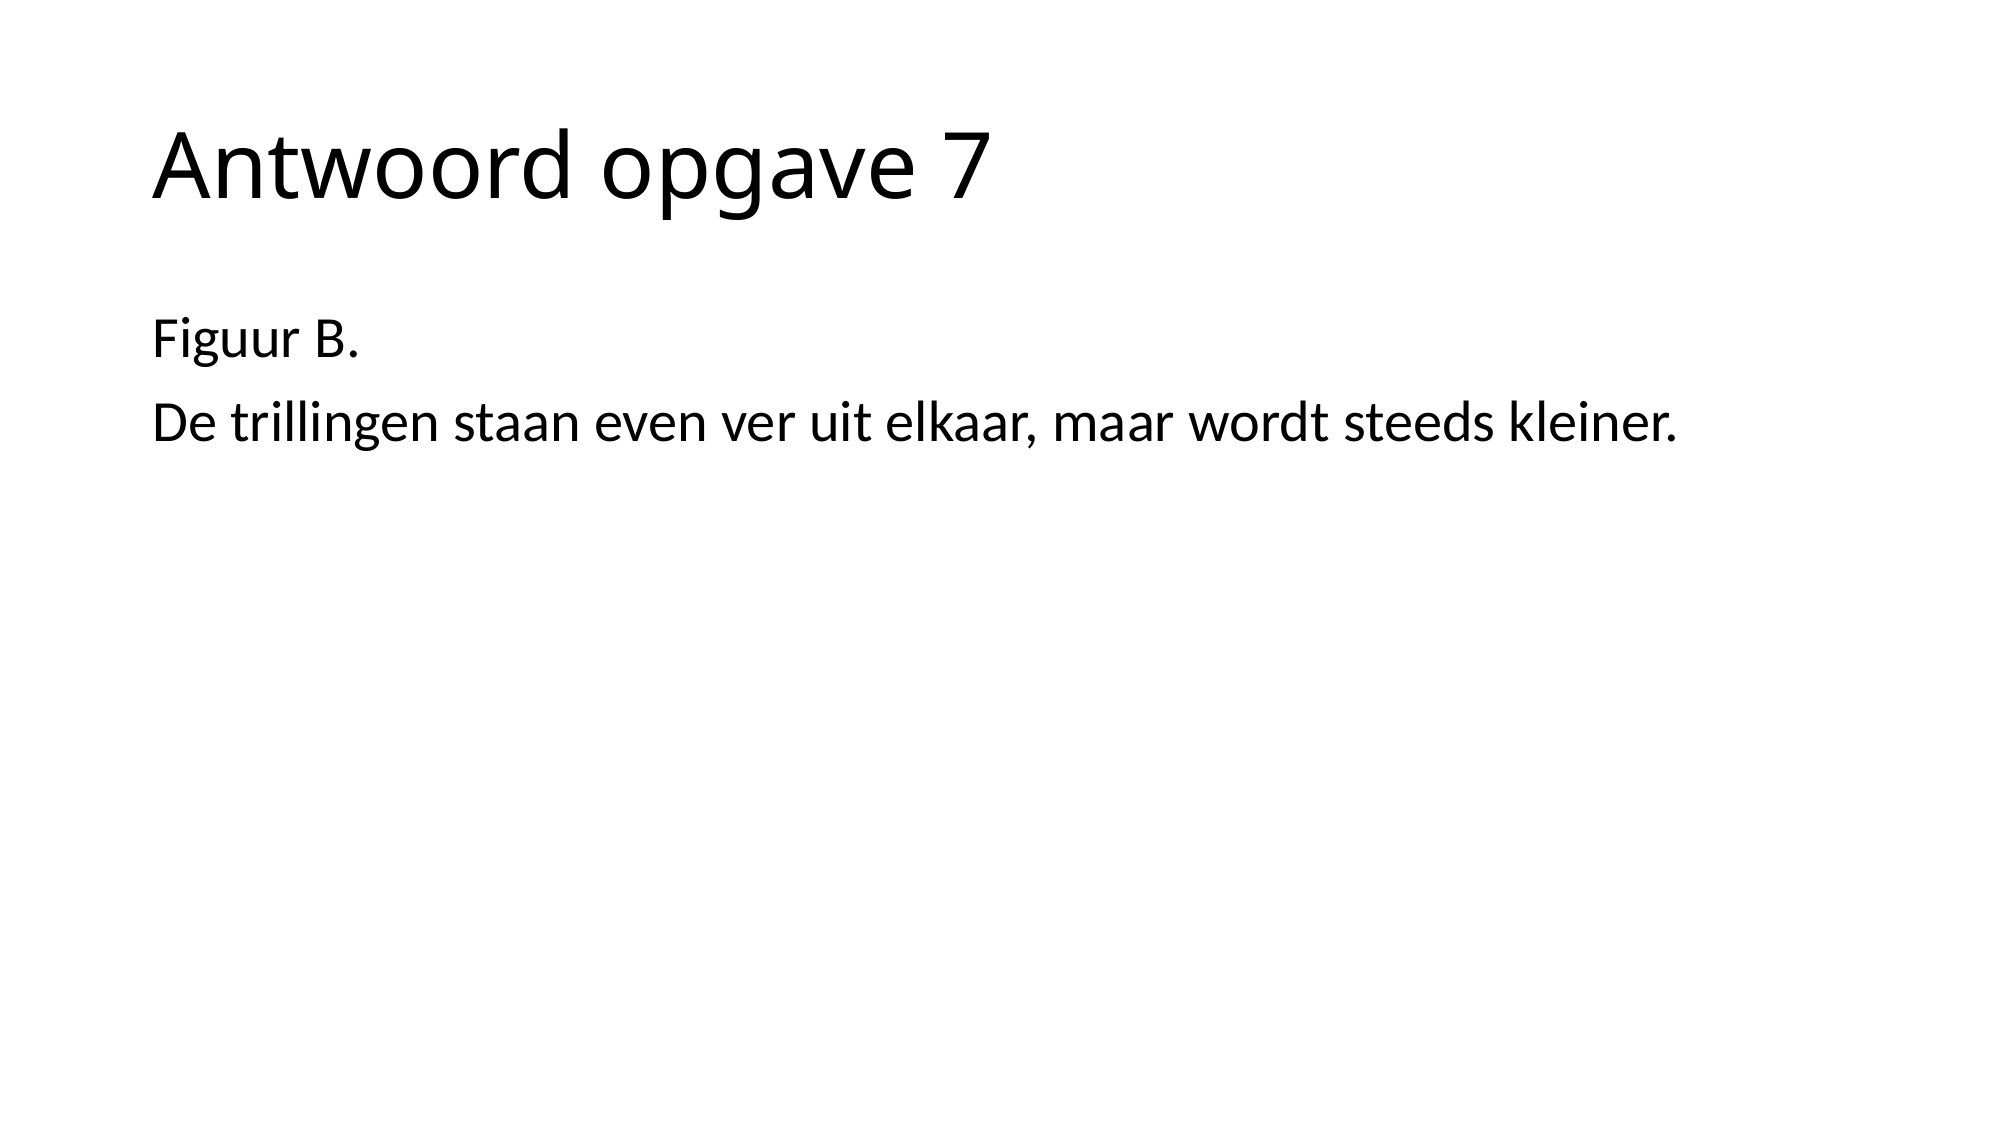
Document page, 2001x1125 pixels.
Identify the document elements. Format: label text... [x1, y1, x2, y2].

list Figuur B. De trillingen staan even ver uit elkaar, maar wordt steeds kleiner. [137, 299, 1863, 1014]
title Antwoord opgave 7 [137, 59, 1863, 278]
